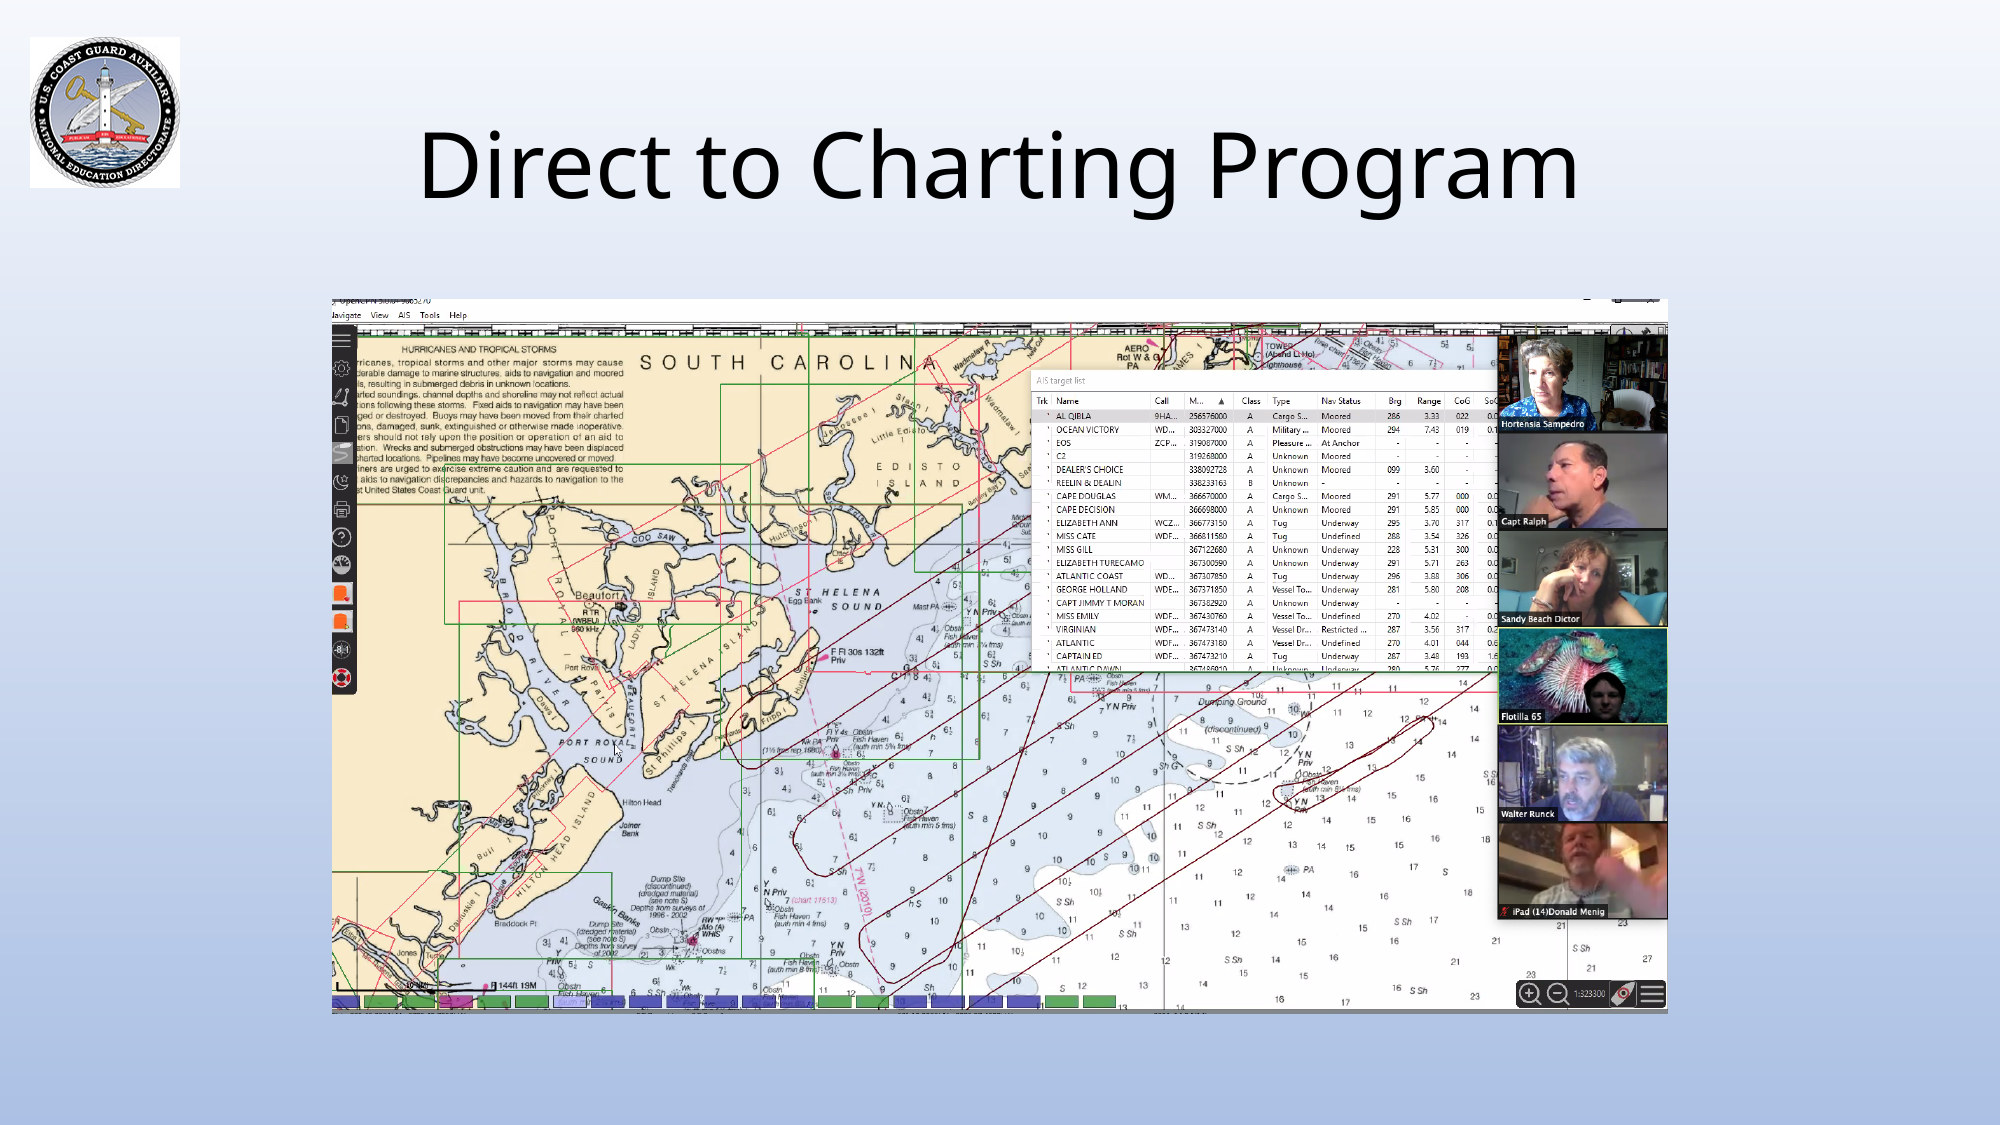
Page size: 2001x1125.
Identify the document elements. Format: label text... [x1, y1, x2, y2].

title Direct to Charting Program [137, 59, 1863, 278]
picture [29, 37, 180, 188]
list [331, 299, 1668, 1014]
